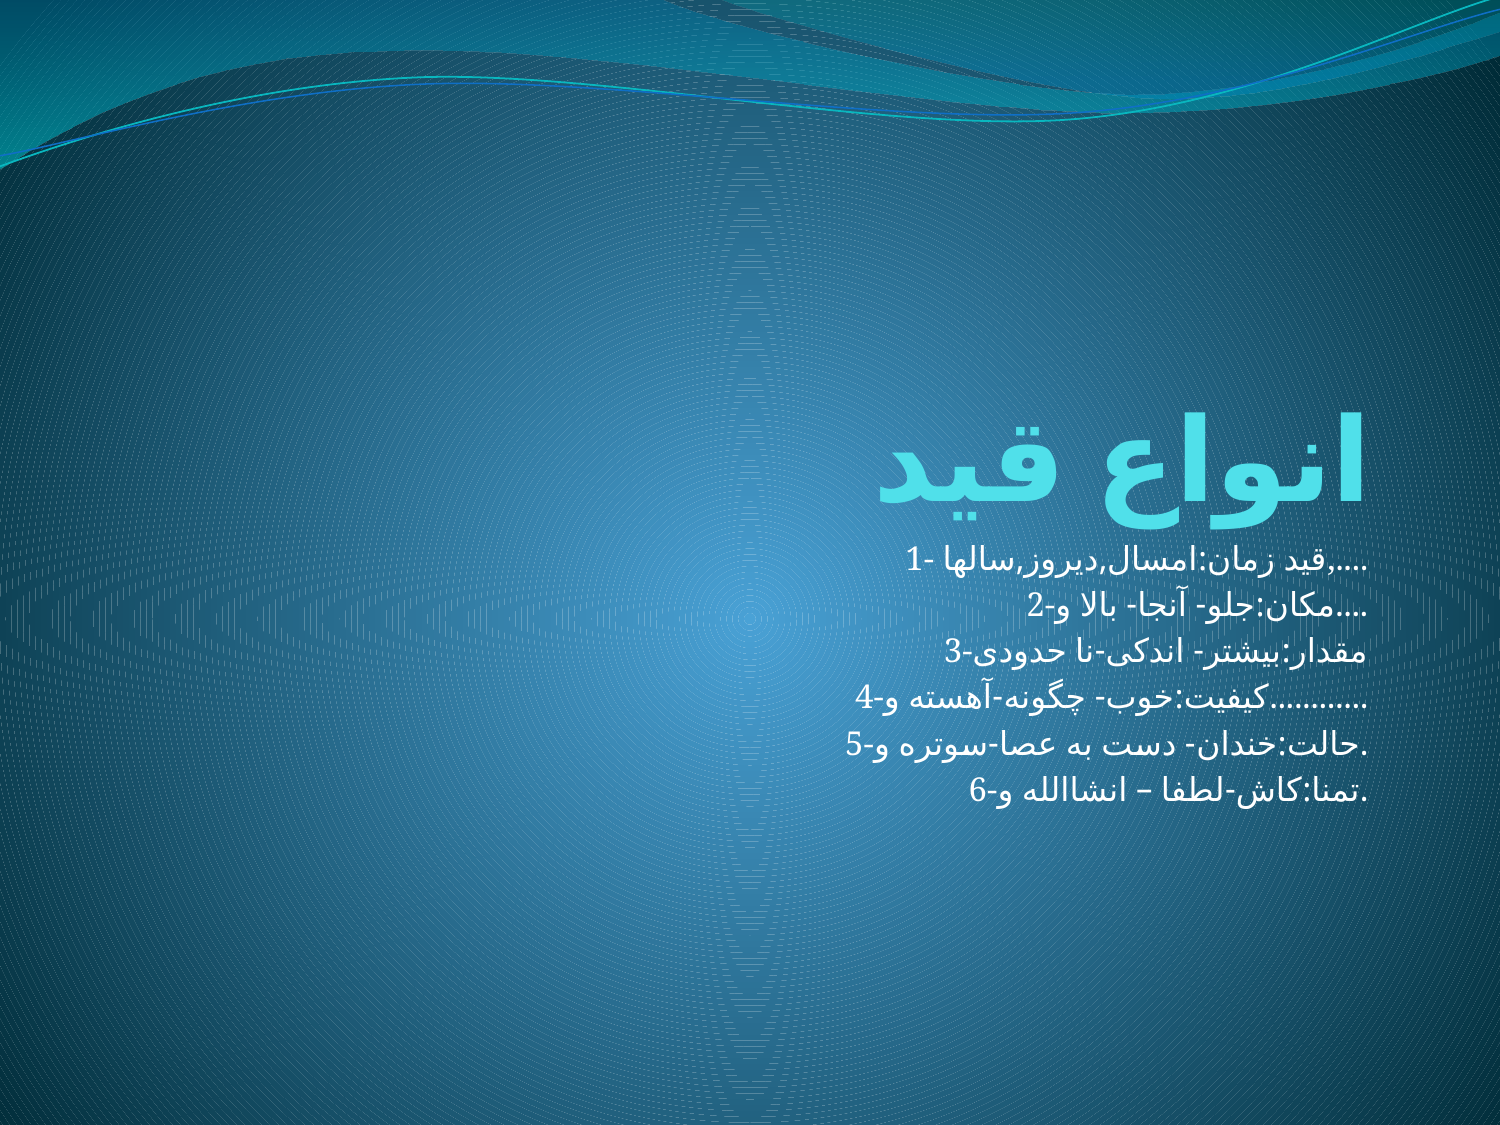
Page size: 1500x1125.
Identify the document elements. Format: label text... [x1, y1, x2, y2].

subtitle 1- قید زمان:امسال,دیروز,سالها,.... 2-مکان:جلو- آنجا- بالا و.... 3-مقدار:بیشتر- اندکی-نا حدودی 4-کیفیت:خوب- چگونه-آهسته و............ 5-حالت:خندان- دست به عصا-سوتره و. 6-تمنا:کاش-لطفا – انشاالله و. [87, 529, 1376, 818]
title انواع قید [87, 224, 1376, 525]
